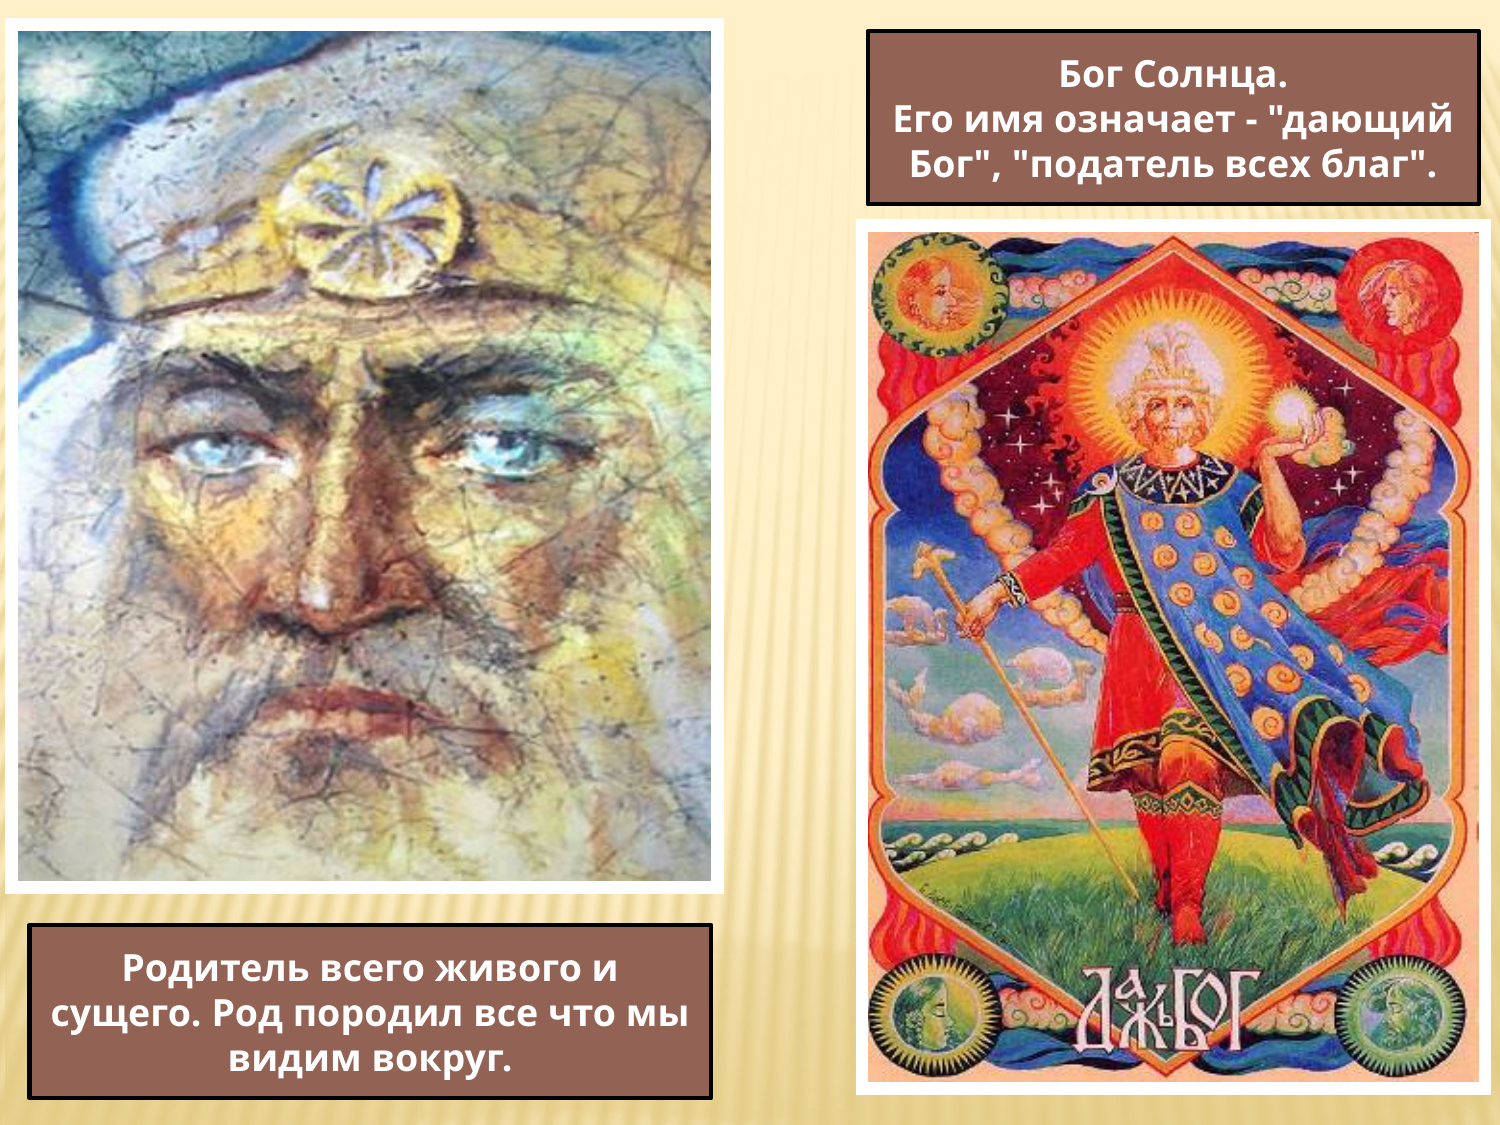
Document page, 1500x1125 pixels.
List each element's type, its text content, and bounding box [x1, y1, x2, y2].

picture [17, 30, 712, 882]
text_box Бог Солнца. Его имя означает - "дающий Бог", "податель всех благ". [866, 29, 1481, 206]
picture [867, 231, 1479, 1083]
text_box Родитель всего живого и сущего. Род породил все что мы видим вокруг. [27, 923, 713, 1100]
